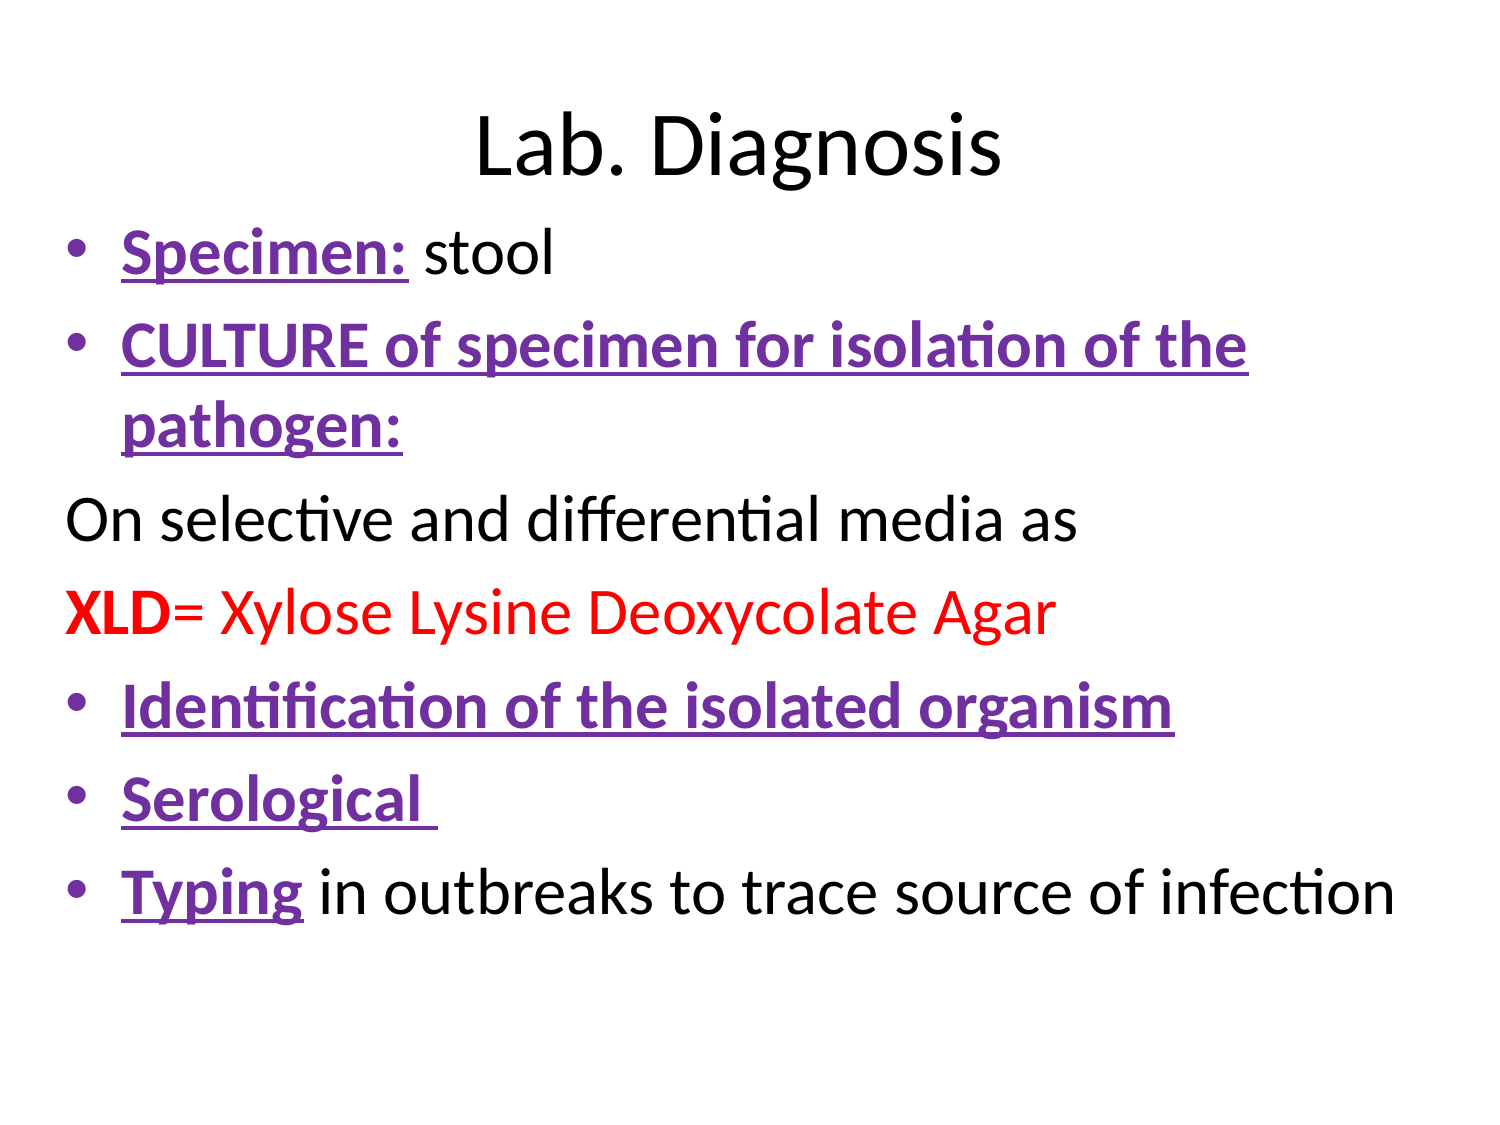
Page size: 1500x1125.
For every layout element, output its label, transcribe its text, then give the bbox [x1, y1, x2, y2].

list Specimen: stool CULTURE of specimen for isolation of the pathogen: On selective and differential media as XLD= Xylose Lysine Deoxycolate Agar Identification of the isolated organism Serological Typing in outbreaks to trace source of infection [50, 200, 1463, 1005]
title Lab. Diagnosis [75, 45, 1425, 200]
